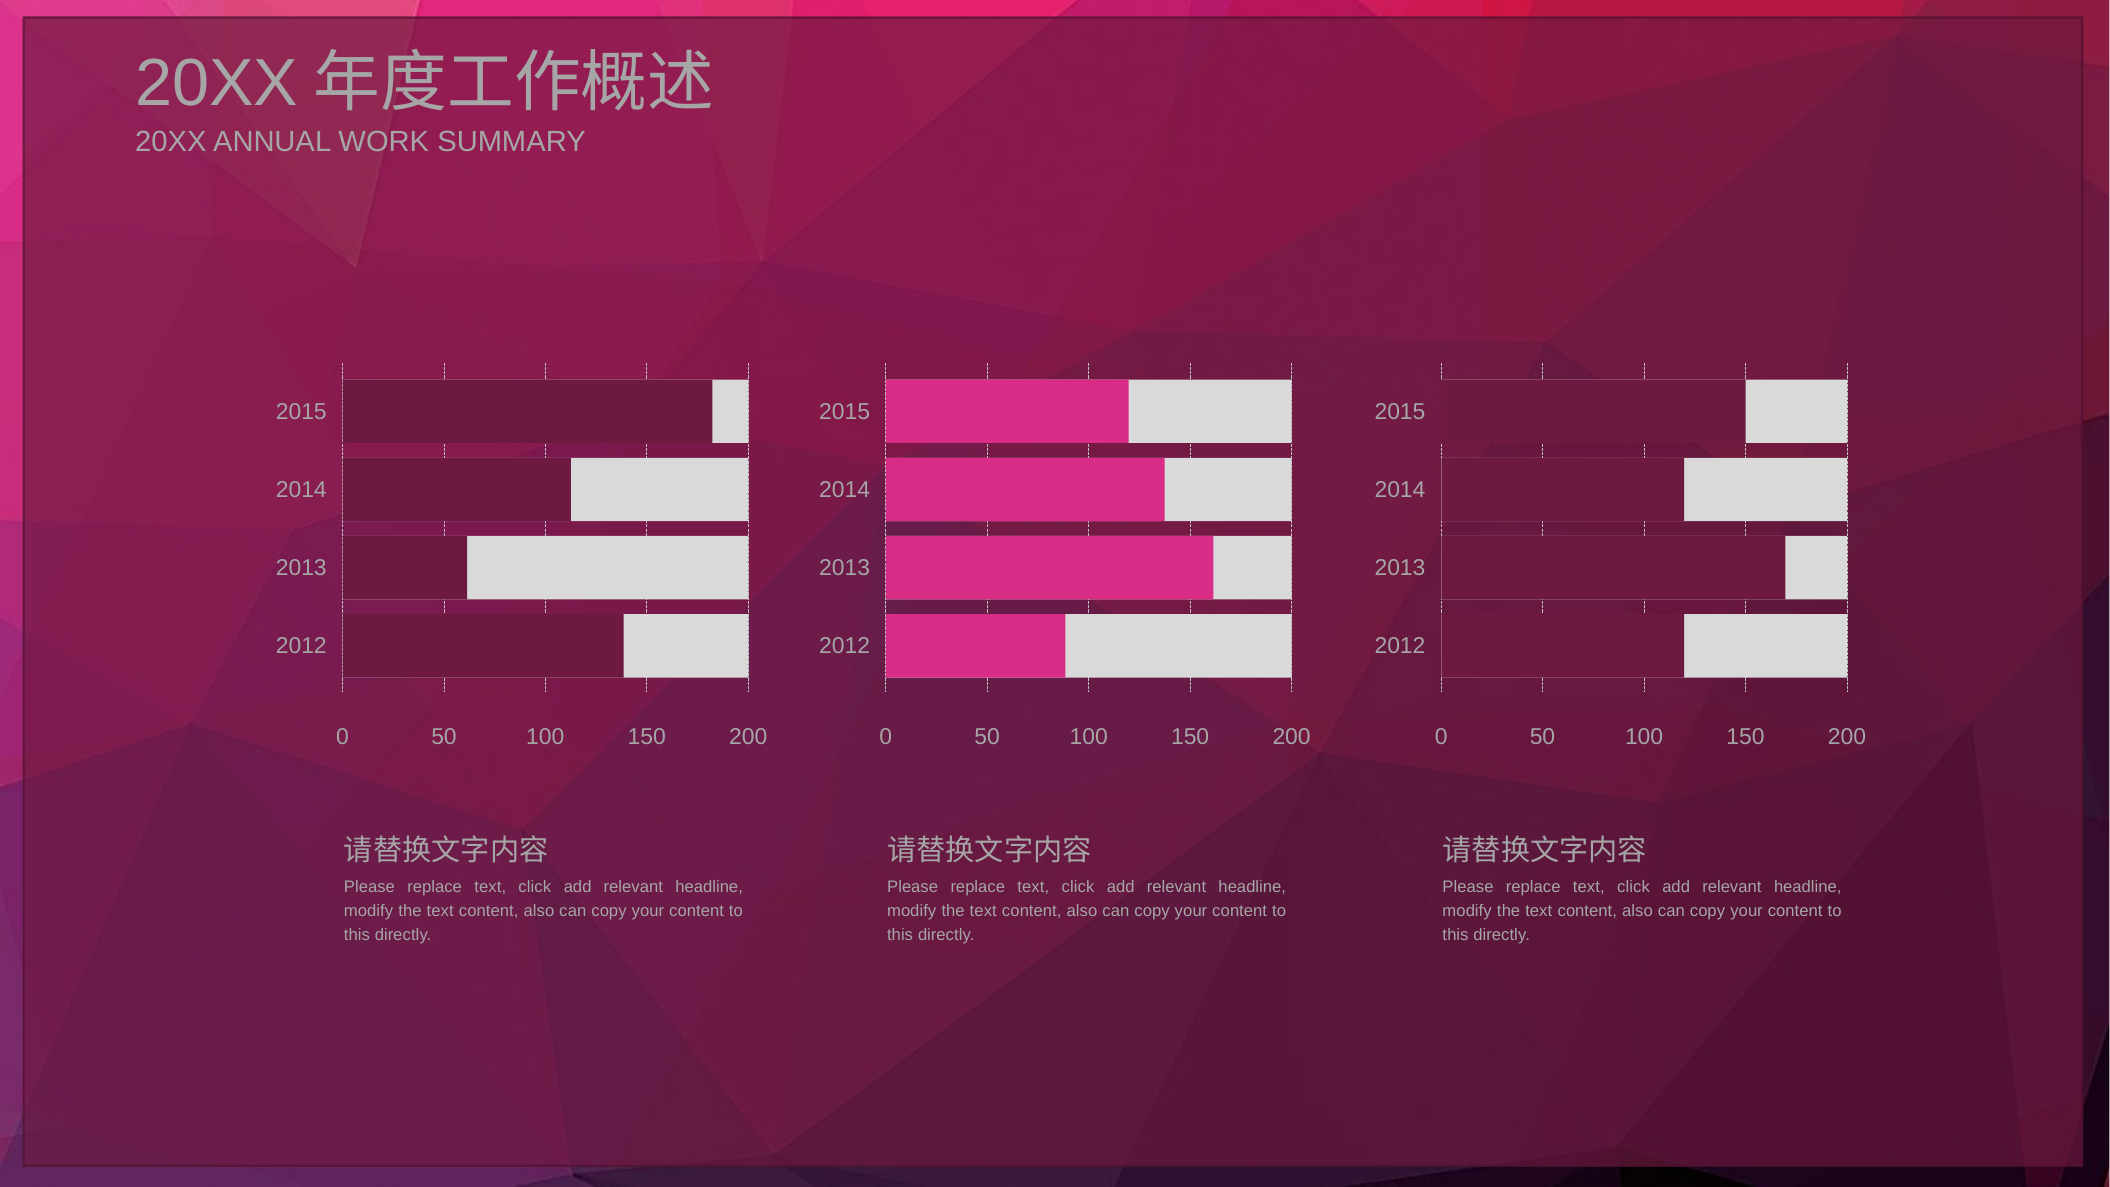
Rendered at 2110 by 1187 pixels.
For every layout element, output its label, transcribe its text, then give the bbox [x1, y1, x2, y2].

text_box 请替换文字内容 [343, 823, 617, 866]
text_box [1358, 362, 1882, 758]
text_box 20XX ANNUAL WORK SUMMARY [135, 122, 596, 158]
text_box Please replace text, click add relevant headline, modify the text content, also can copy your content to this directly. [887, 871, 1287, 944]
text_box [260, 362, 783, 758]
text_box 20XX年度工作概述 [135, 38, 783, 119]
text_box Please replace text, click add relevant headline, modify the text content, also can copy your content to this directly. [343, 871, 744, 944]
picture [0, 0, 2110, 1187]
text_box 请替换文字内容 [1442, 823, 1716, 866]
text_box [803, 362, 1327, 758]
text_box 请替换文字内容 [887, 823, 1161, 866]
text_box Please replace text, click add relevant headline, modify the text content, also can copy your content to this directly. [1442, 871, 1843, 944]
